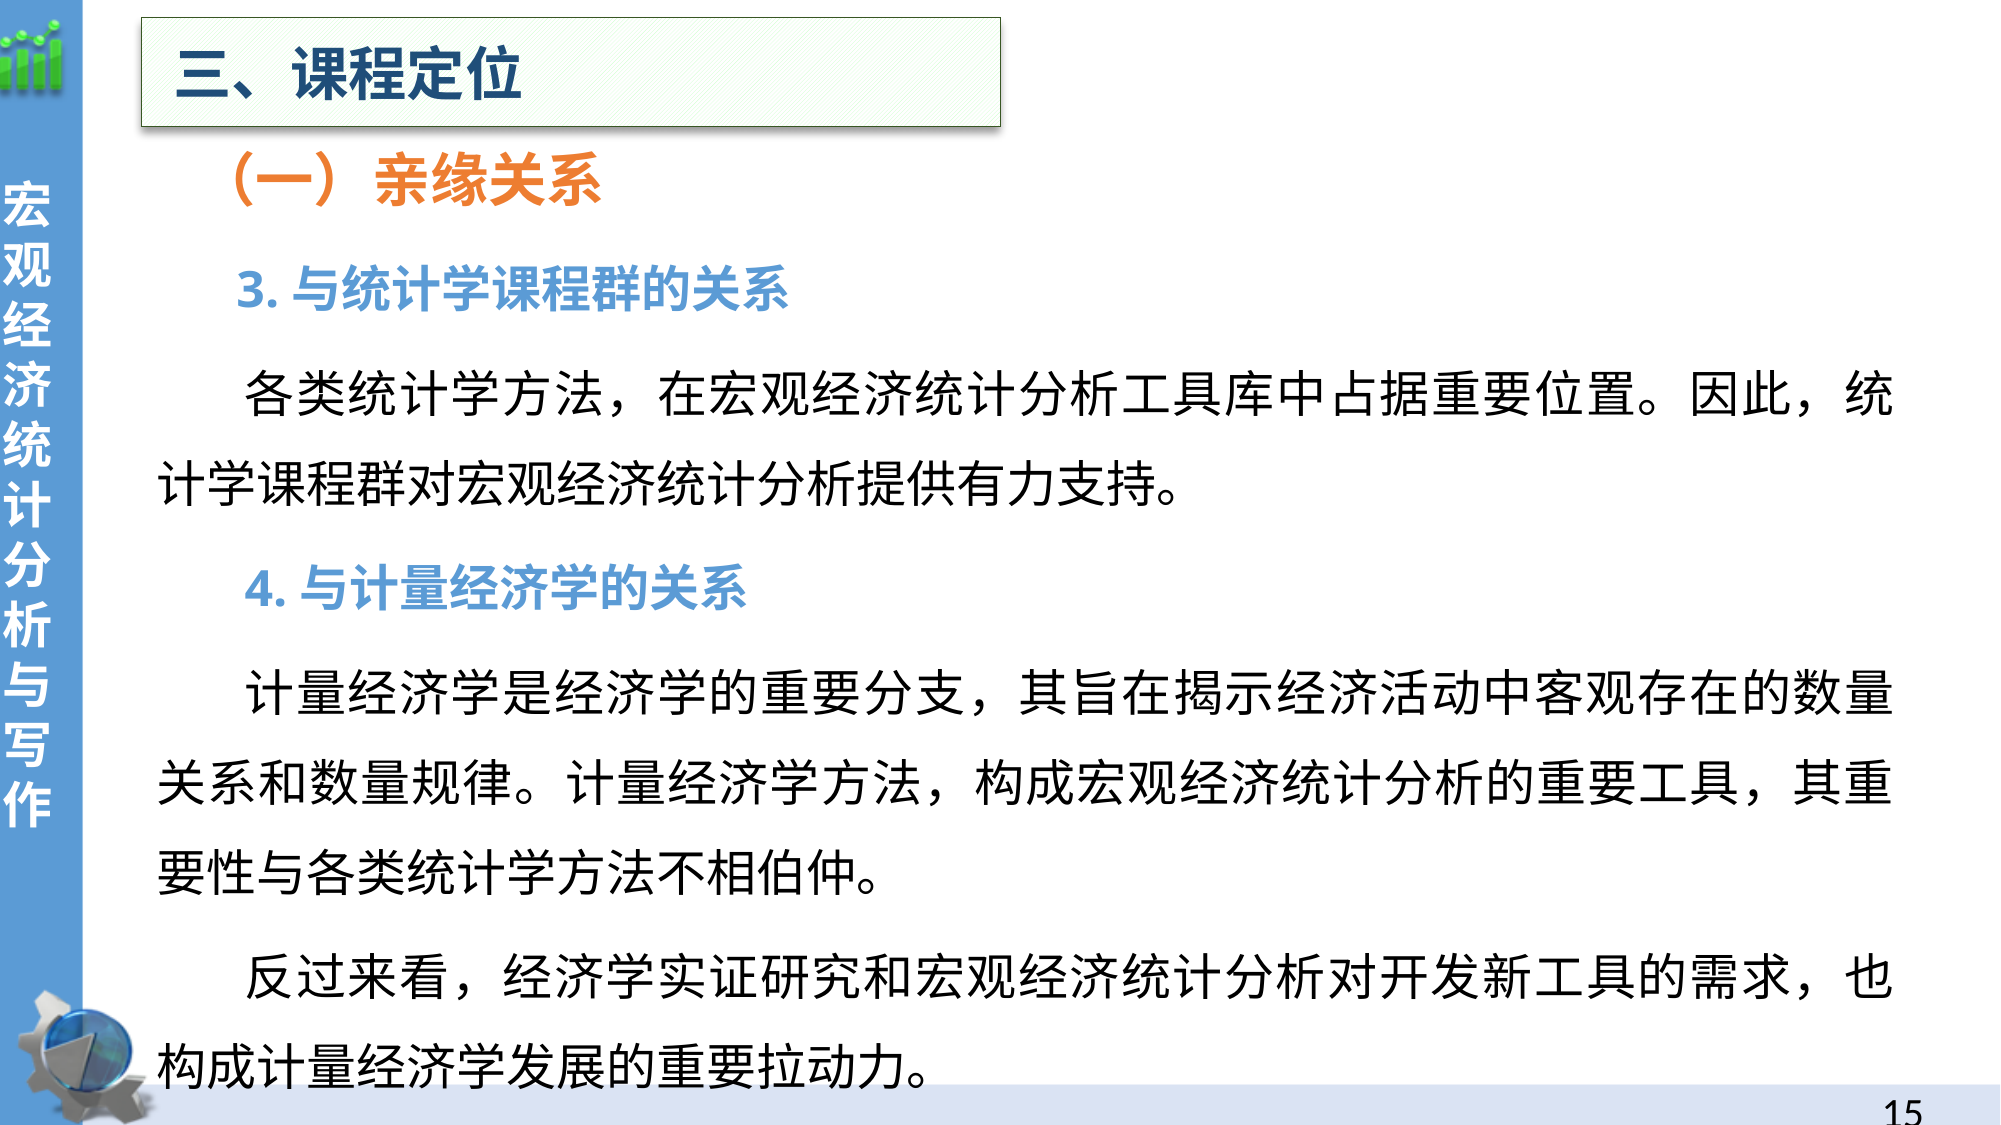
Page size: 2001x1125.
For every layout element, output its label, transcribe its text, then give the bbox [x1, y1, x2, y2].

text_box 宏观经济统计分析与写作 [0, 116, 70, 891]
text_box 三、课程定位 [141, 17, 1000, 127]
picture [0, 0, 2001, 1125]
text_box （一）亲缘关系 3.与统计学课程群的关系 各类统计学方法，在宏观经济统计分析工具库中占据重要位置。因此，统计学课程群对宏观经济统计分析提供有力支持。 4.与计量经济学的关系 计量经济学是经济学的重要分支，其旨在揭示经济活动中客观存在的数量关系和数量规律。计量经济学方法，构成宏观经济统计分析的重要工具，其重要性与各类统计学方法不相伯仲。 反过来看，经济学实证研究和宏观经济统计分析对开发新工具的需求，也构成计量经济学发展的重要拉动力。 [141, 100, 1909, 1038]
text_box 14 [1786, 1085, 1940, 1125]
